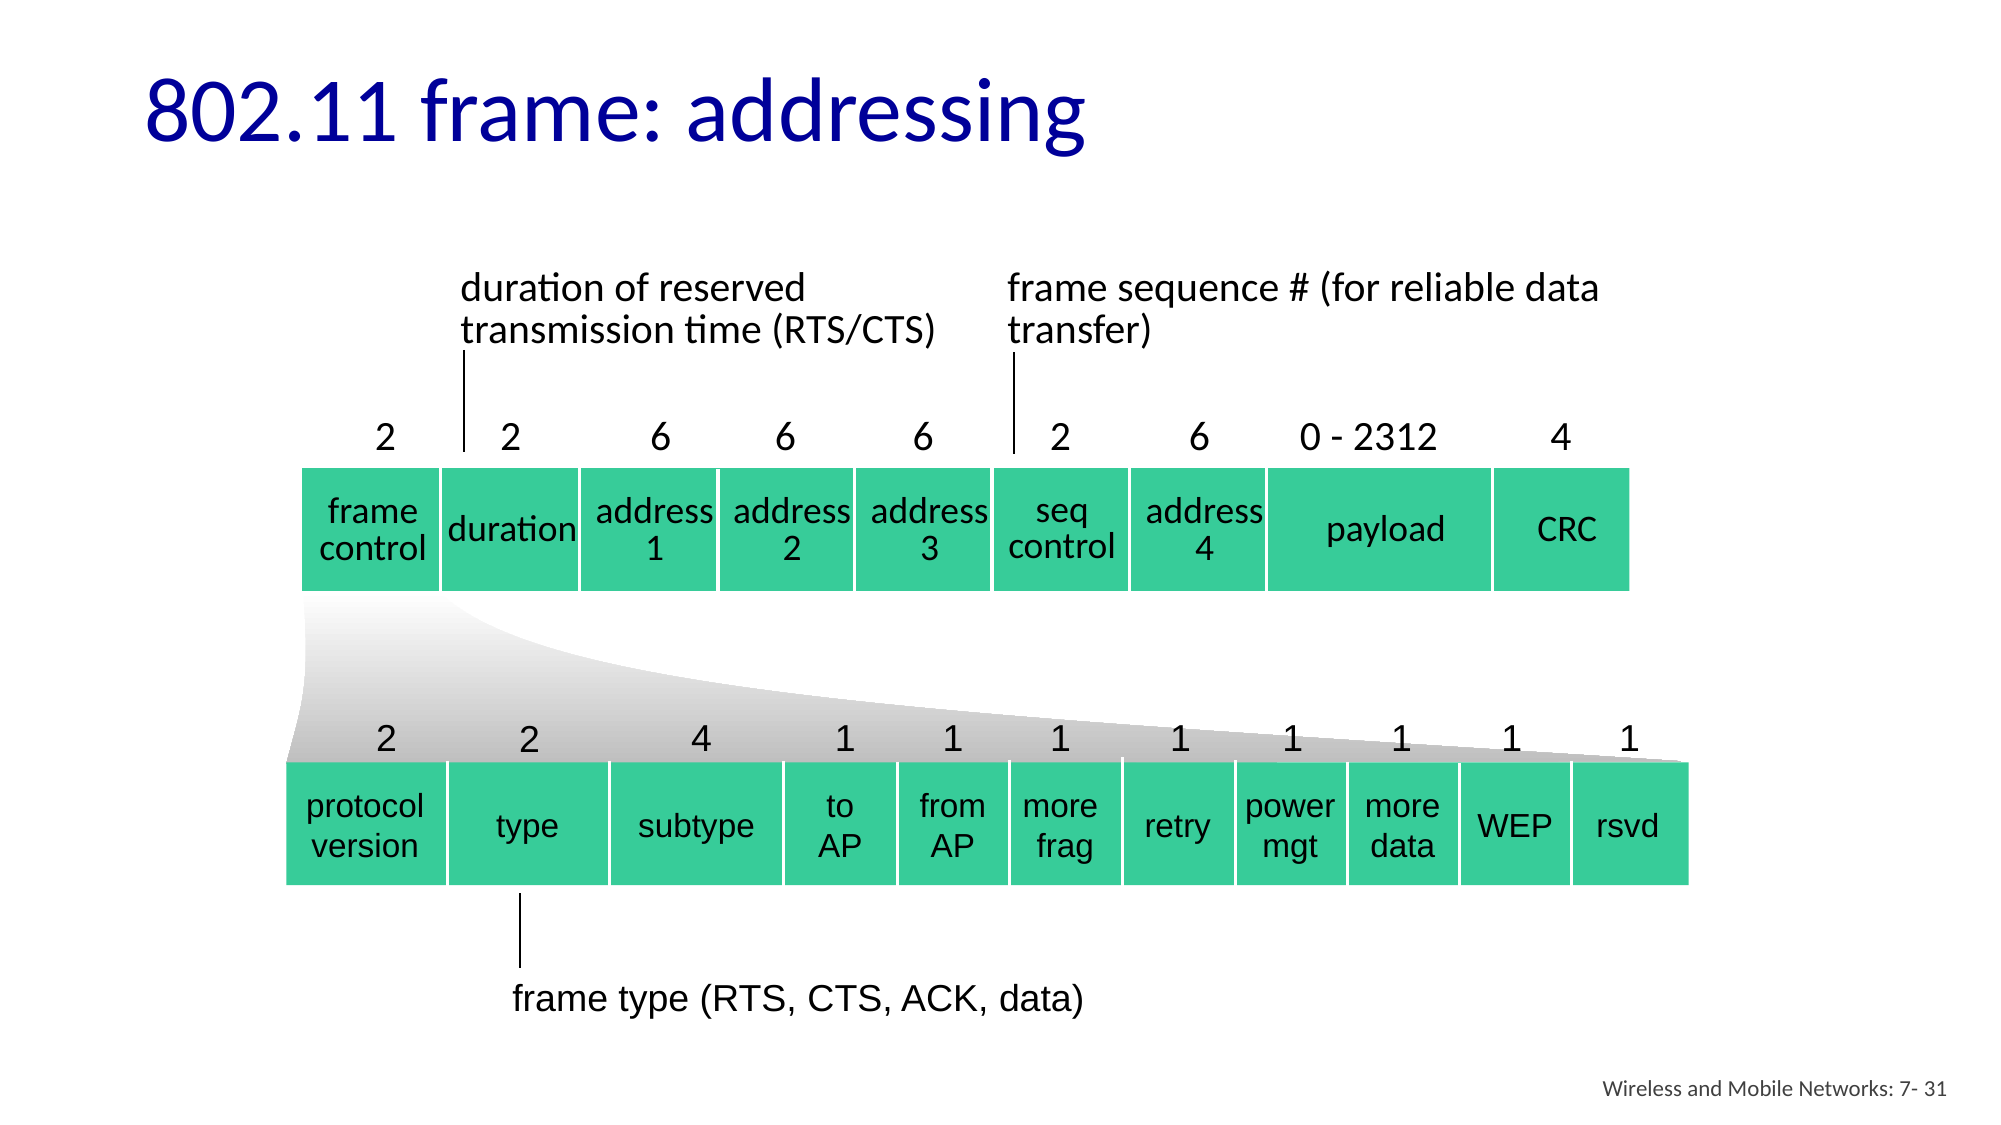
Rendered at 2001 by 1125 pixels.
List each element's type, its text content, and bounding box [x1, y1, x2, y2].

title 802.11 frame: addressing [129, 38, 1855, 186]
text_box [359, 401, 1588, 460]
slide_number Wireless and Mobile Networks: 7- 31 [1512, 1056, 1963, 1117]
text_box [992, 259, 1639, 455]
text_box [442, 259, 955, 453]
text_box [283, 590, 1689, 895]
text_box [302, 460, 1636, 590]
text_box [497, 893, 1285, 1028]
